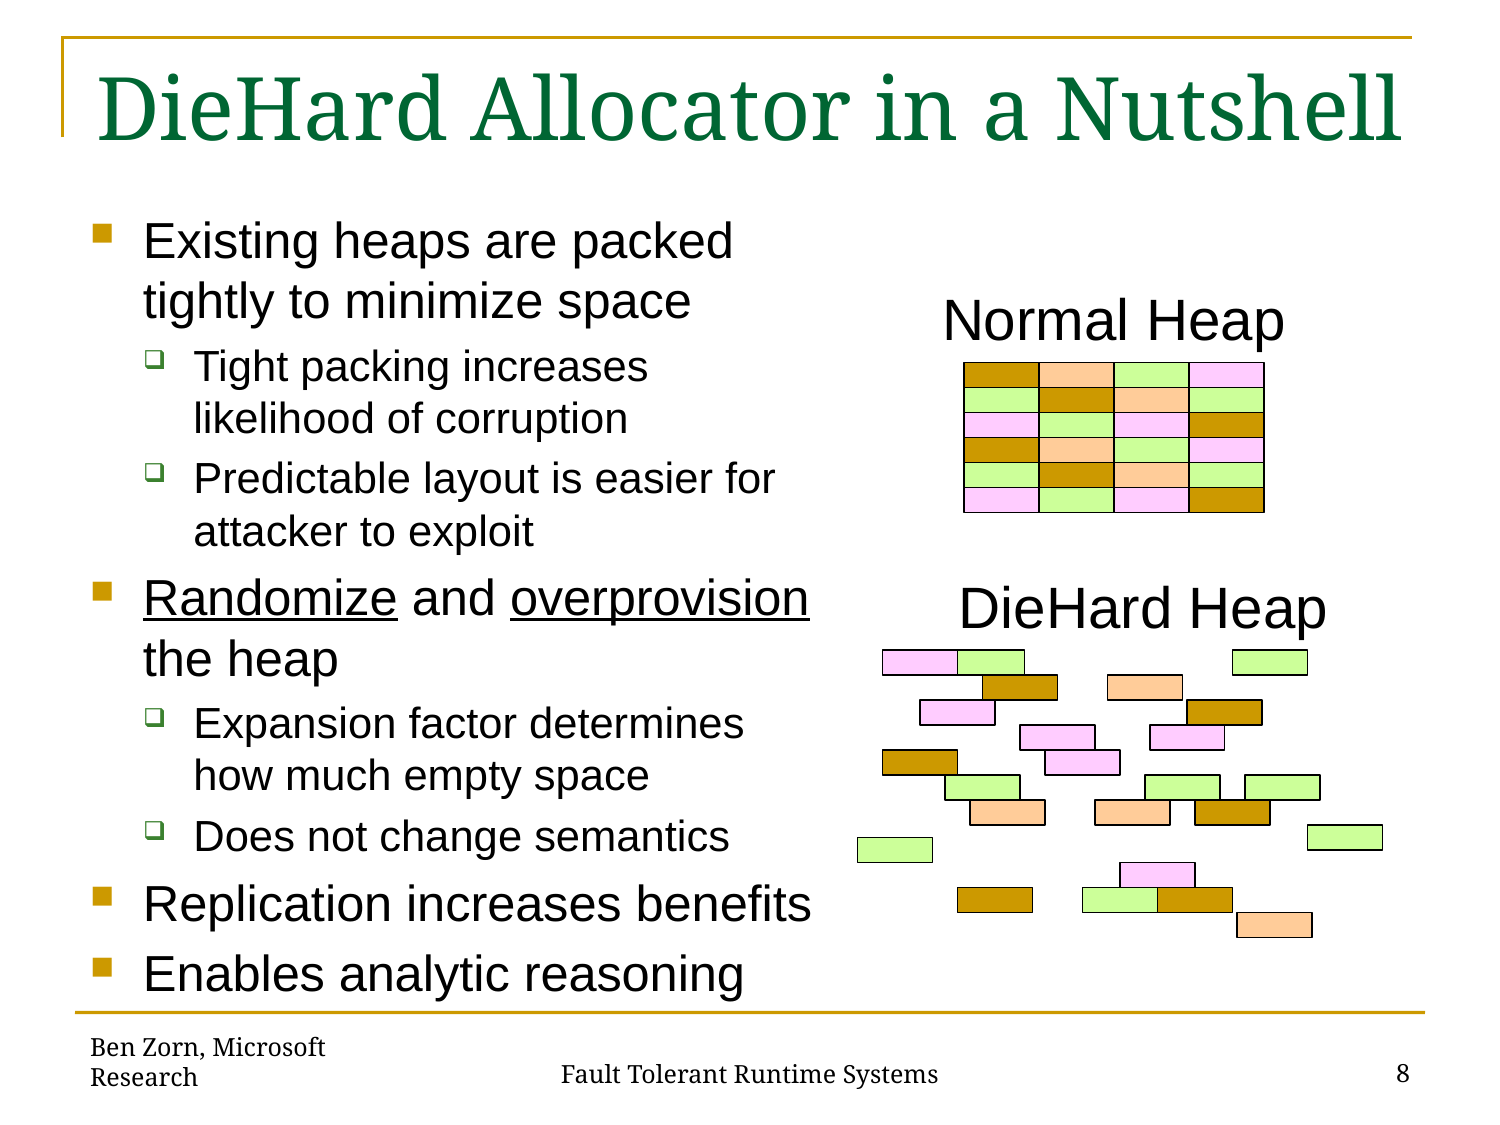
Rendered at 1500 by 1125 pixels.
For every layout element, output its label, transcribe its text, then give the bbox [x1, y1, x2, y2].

title DieHard Allocator in a Nutshell [74, 45, 1426, 176]
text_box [924, 274, 1304, 513]
list Existing heaps are packed tightly to minimize space Tight packing increases likelihood of corruption Predictable layout is easier for attacker to exploit Randomize and overprovision the heap Expansion factor determines how much empty space Does not change semantics Replication increases benefits Enables analytic reasoning [74, 199, 838, 1026]
slide_number 8 [1074, 1023, 1426, 1100]
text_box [857, 562, 1383, 938]
slide_number Ben Zorn, Microsoft Research [74, 1023, 426, 1100]
footer Fault Tolerant Runtime Systems [512, 1024, 988, 1101]
